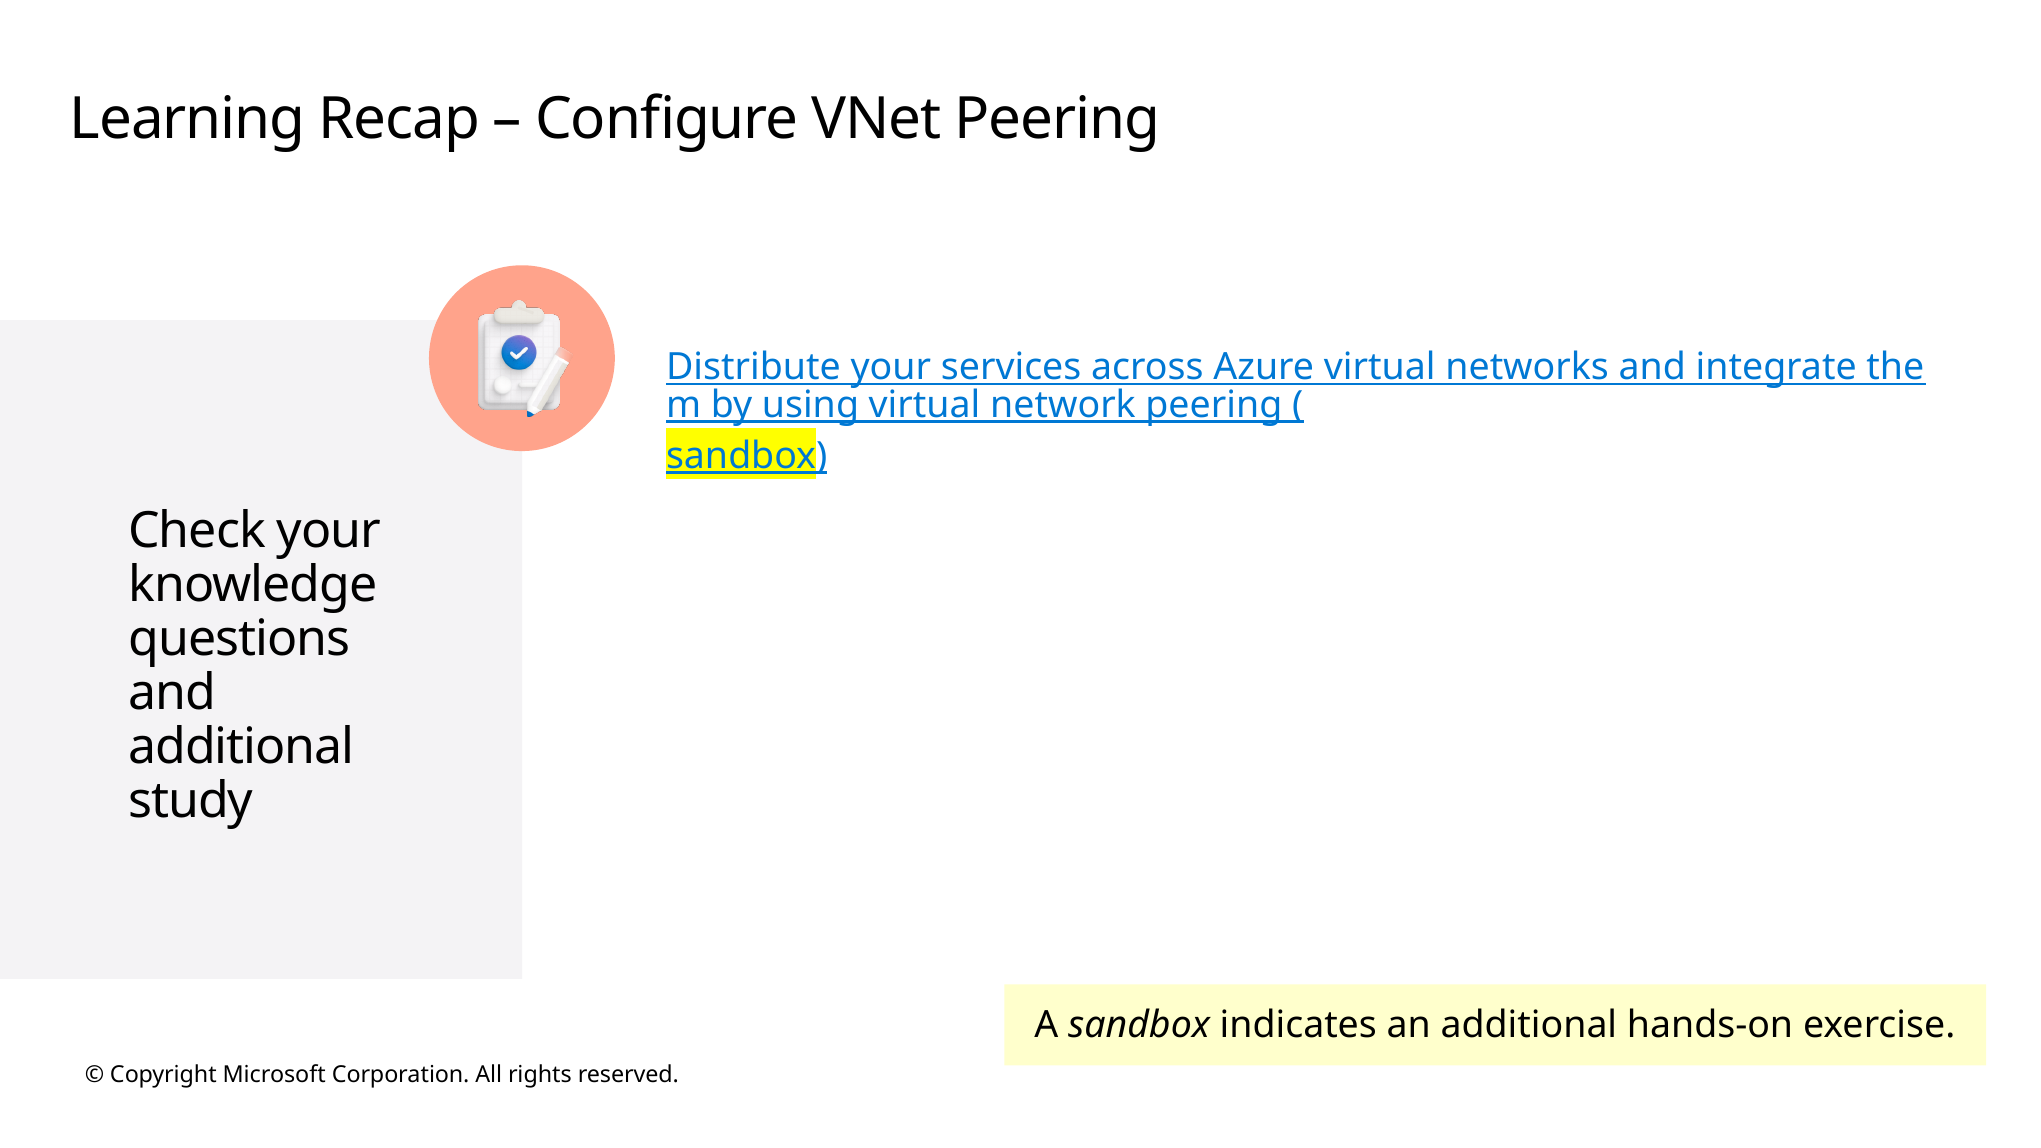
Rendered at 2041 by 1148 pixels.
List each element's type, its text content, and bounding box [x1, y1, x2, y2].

title Learning Recap – Configure VNet Peering [70, 73, 1968, 188]
text_box Distribute your services across Azure virtual networks and integrate them by using virtual network peering (sandbox) [665, 329, 1937, 458]
picture [463, 300, 580, 417]
text_box A sandbox indicates an additional hands-on exercise. [1004, 984, 1987, 1066]
